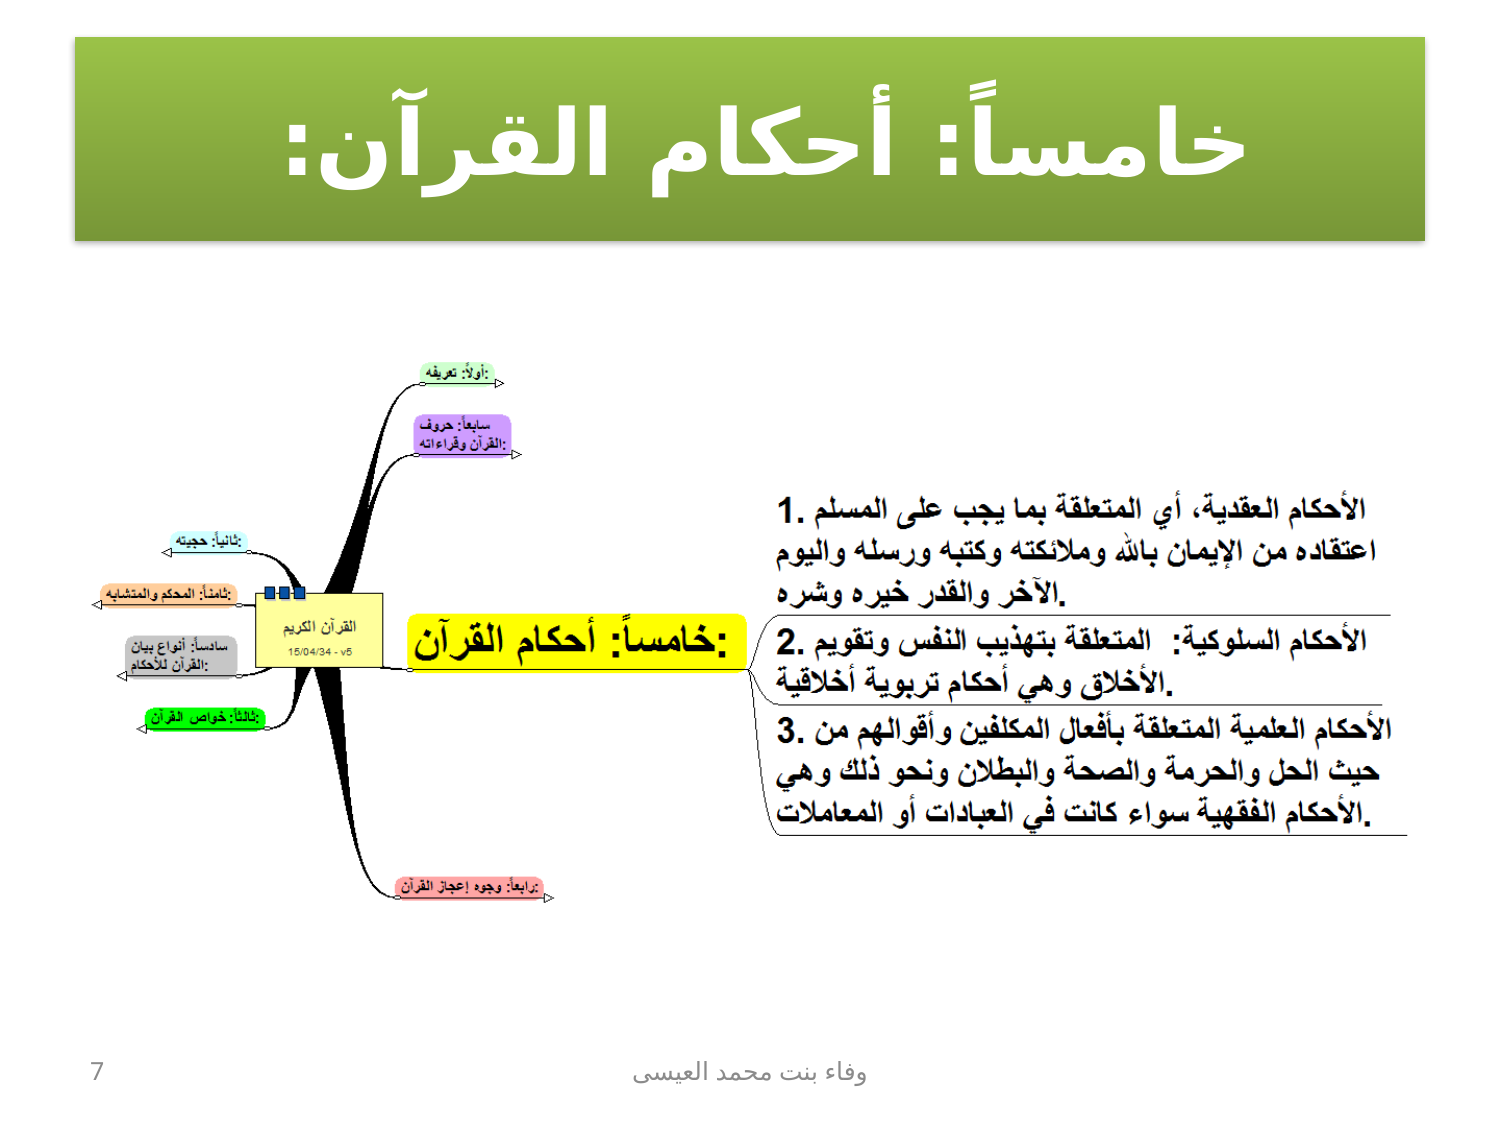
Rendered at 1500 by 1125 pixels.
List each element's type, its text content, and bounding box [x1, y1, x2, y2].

title خامساً: أحكام القرآن: [75, 37, 1425, 241]
slide_number 7 [75, 1042, 425, 1103]
picture [74, 262, 1426, 1005]
footer وفاء بنت محمد العيسى [512, 1042, 988, 1103]
